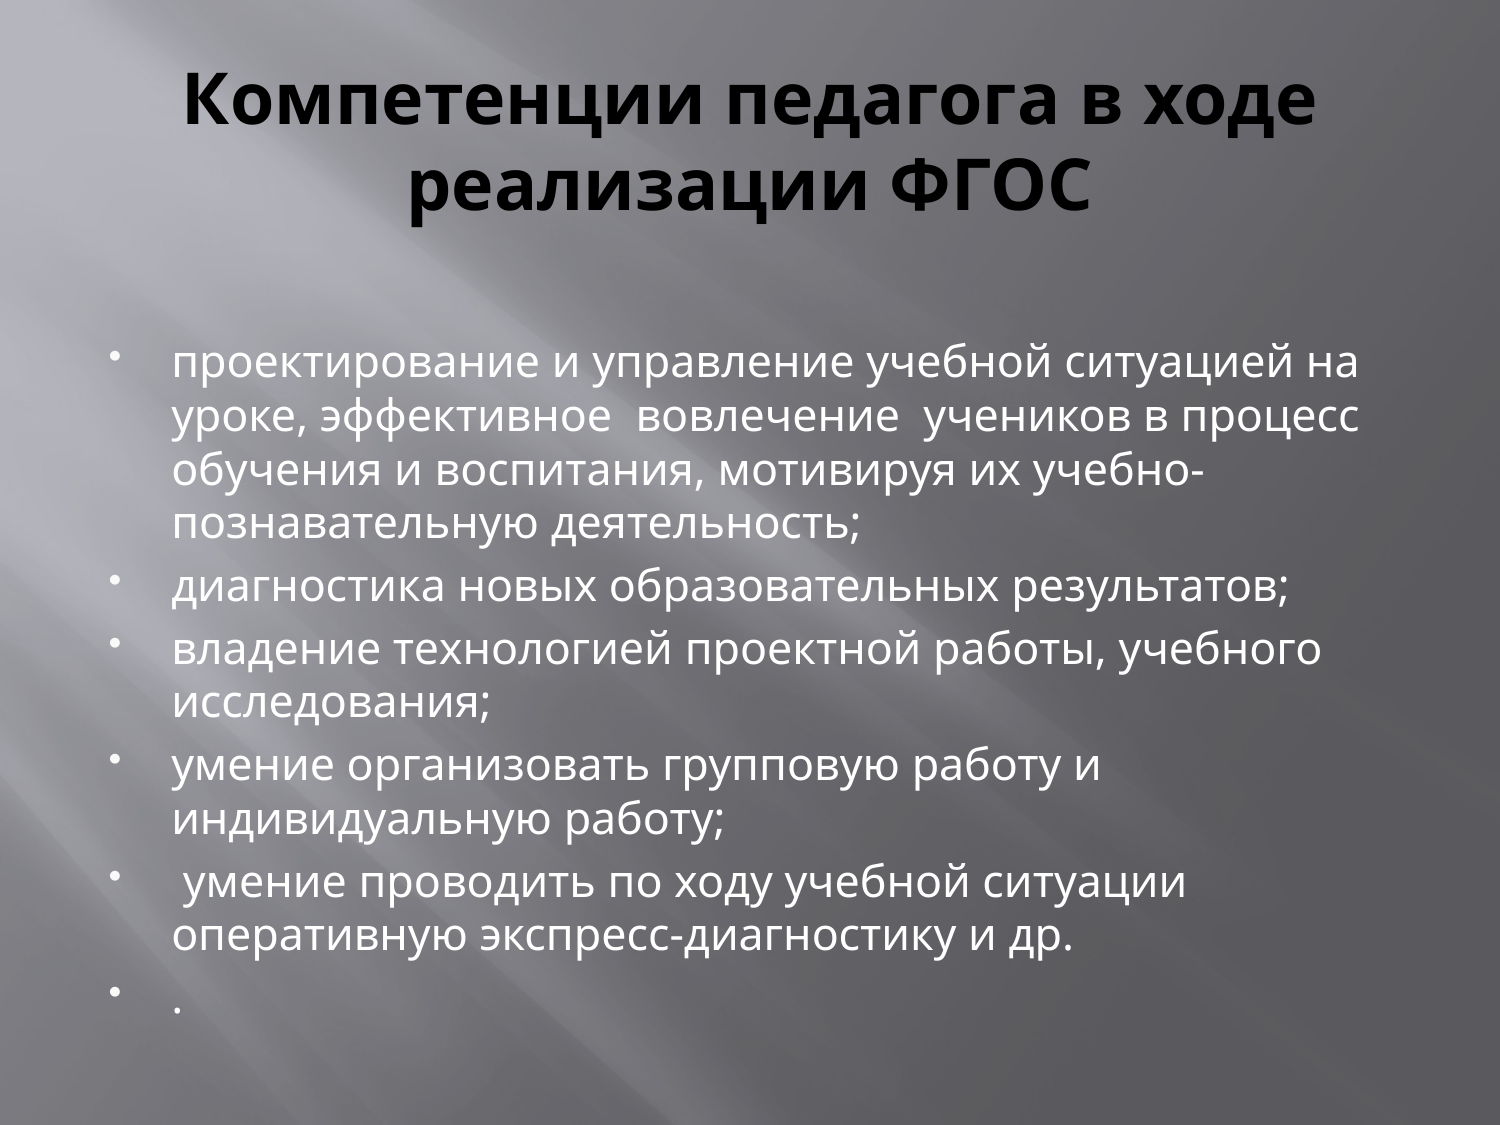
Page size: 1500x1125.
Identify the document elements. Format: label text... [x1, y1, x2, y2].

title Компетенции педагога в ходе реализации ФГОС [75, 45, 1425, 233]
list проектирование и управление учебной ситуацией на уроке, эффективное вовлечение учеников в процесс обучения и воспитания, мотивируя их учебно-познавательную деятельность; диагностика новых образовательных результатов; владение технологией проектной работы, учебного исследования; умение организовать групповую работу и индивидуальную работу; умение проводить по ходу учебной ситуации оперативную экспресс-диагностику и др. . [75, 262, 1425, 1035]
